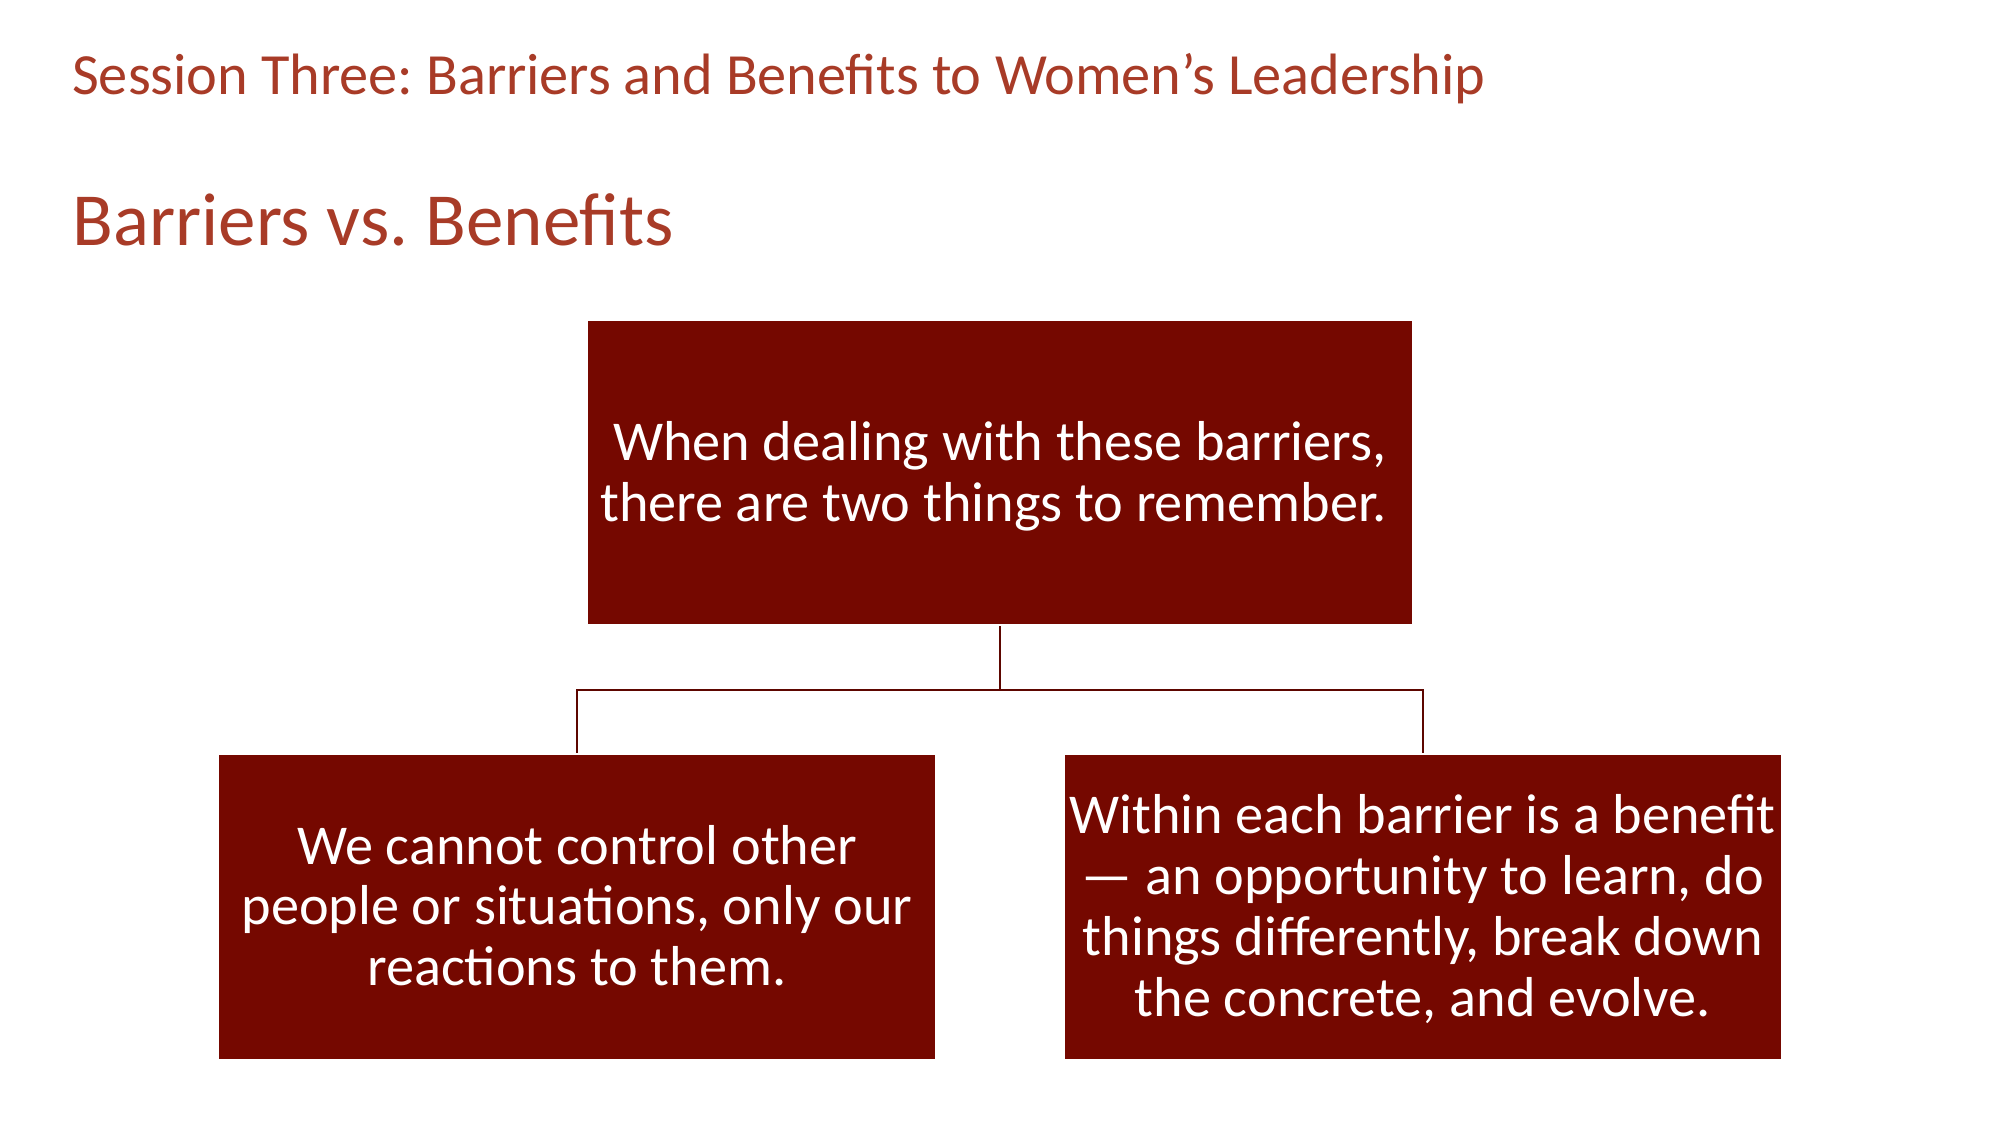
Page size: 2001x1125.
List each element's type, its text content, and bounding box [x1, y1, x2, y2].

title Session Three: Barriers and Benefits to Women’s Leadership [57, 36, 1934, 124]
list Barriers vs. Benefits [57, 172, 1934, 270]
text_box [83, 318, 1917, 1061]
